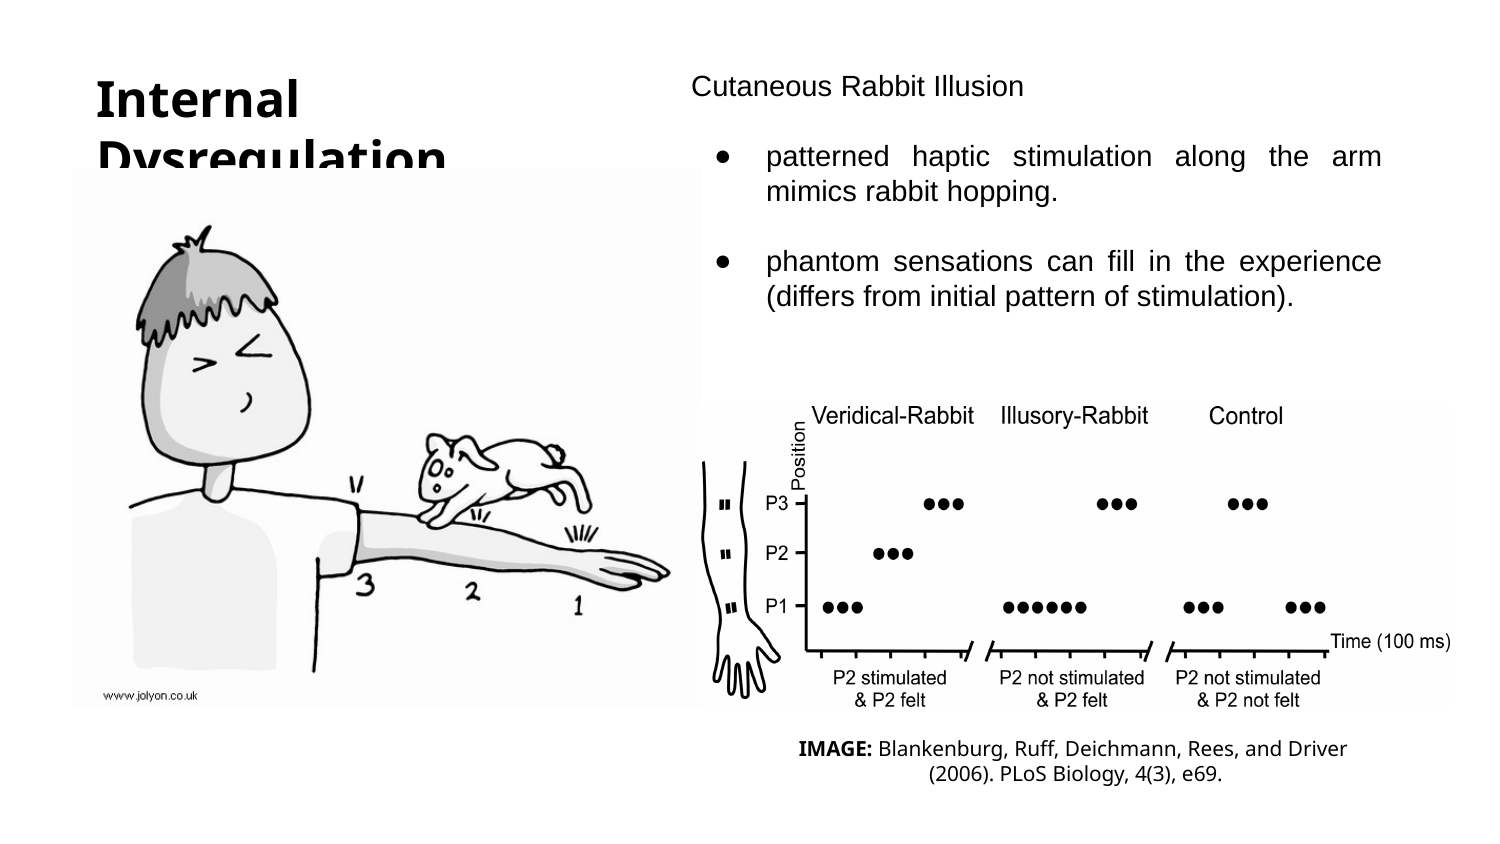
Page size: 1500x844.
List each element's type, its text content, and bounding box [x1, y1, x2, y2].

text_box IMAGE: Blankenburg, Ruff, Deichmann, Rees, and Driver (2006). PLoS Biology, 4(3), e69. [681, 720, 1470, 796]
text_box Internal Dysregulation [81, 52, 645, 144]
text_box Cutaneous Rabbit Illusion patterned haptic stimulation along the arm mimics rabbit hopping. phantom sensations can fill in the experience (differs from initial pattern of stimulation). [676, 52, 1399, 345]
picture [72, 168, 1451, 707]
